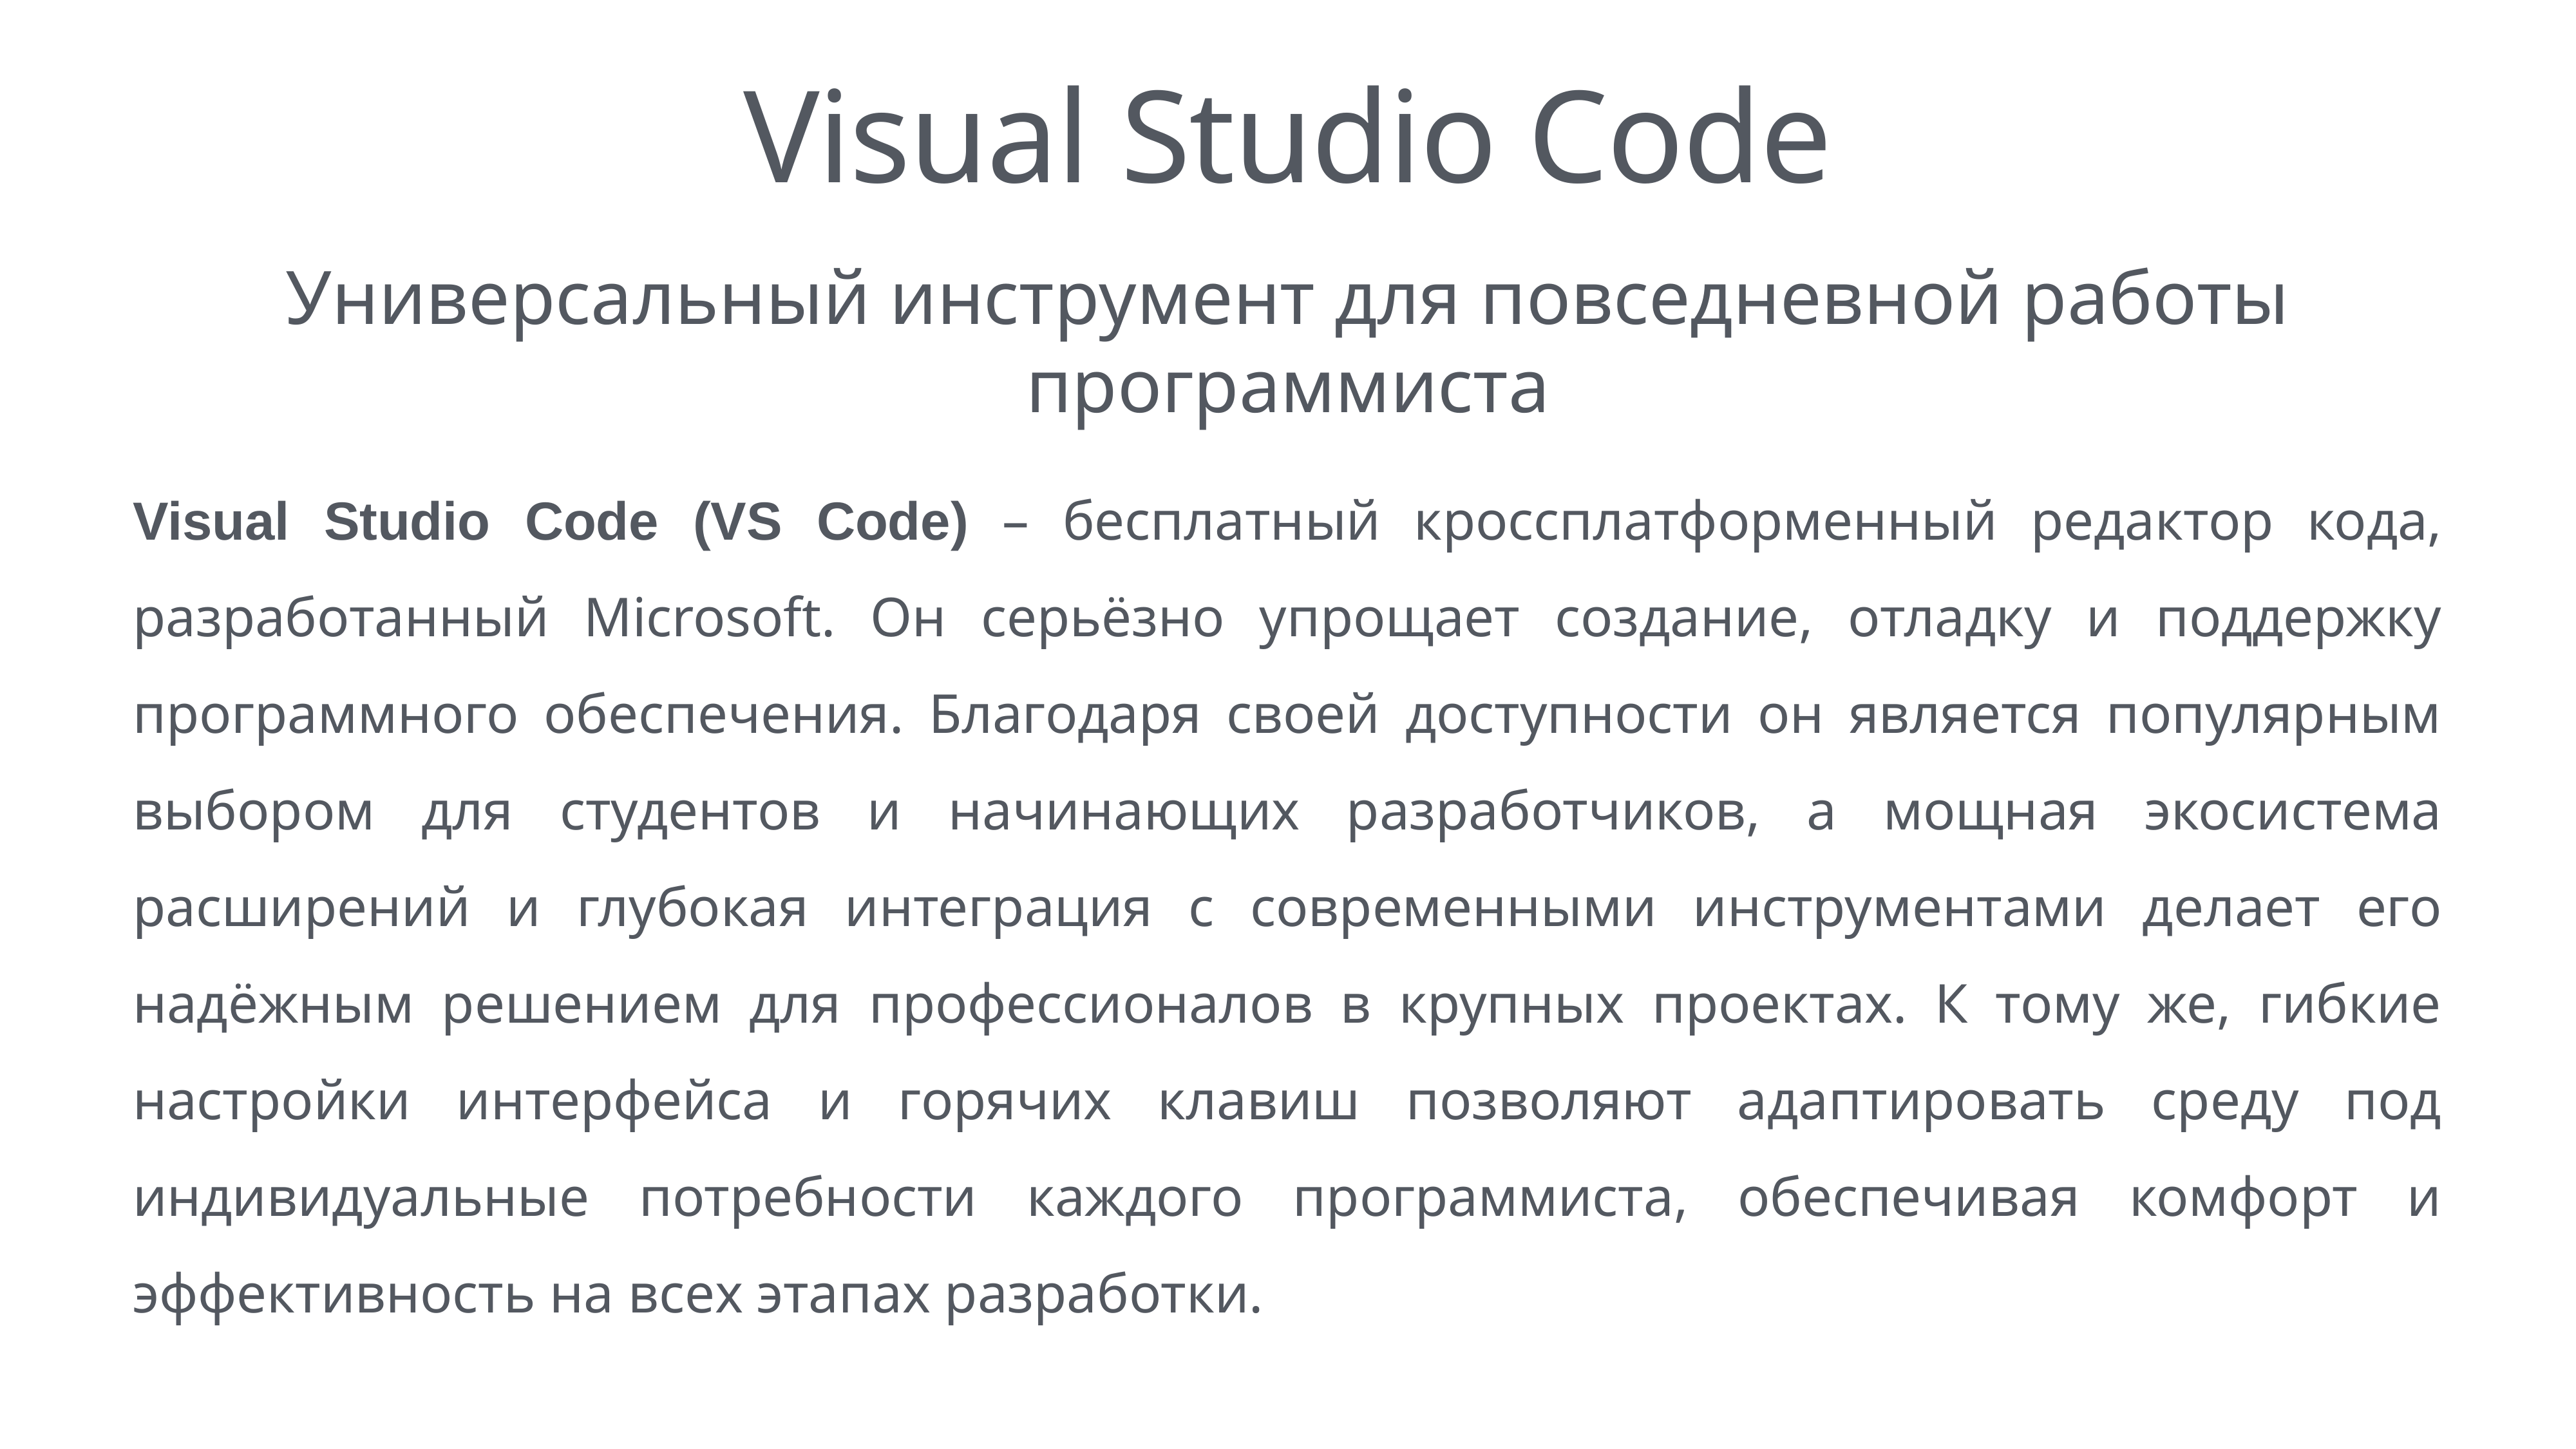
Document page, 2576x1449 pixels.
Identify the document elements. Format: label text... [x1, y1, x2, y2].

title Visual Studio Code [127, 66, 2449, 246]
list Универсальный инструмент для повседневной работы программиста [127, 246, 2449, 352]
list Visual Studio Code (VS Code) – бесплатный кроссплатформенный редактор кода, разработанный Microsoft. Он серьёзно упрощает создание, отладку и поддержку программного обеспечения. Благодаря своей доступности он является популярным выбором для студентов и начинающих разработчиков, а мощная экосистема расширений и глубокая интеграция с современными инструментами делает его надёжным решением для профессионалов в крупных проектах. К тому же, гибкие настройки интерфейса и горячих клавиш позволяют адаптировать среду под индивидуальные потребности каждого программиста, обеспечивая комфорт и эффективность на всех этапах разработки. [127, 448, 2449, 1321]
